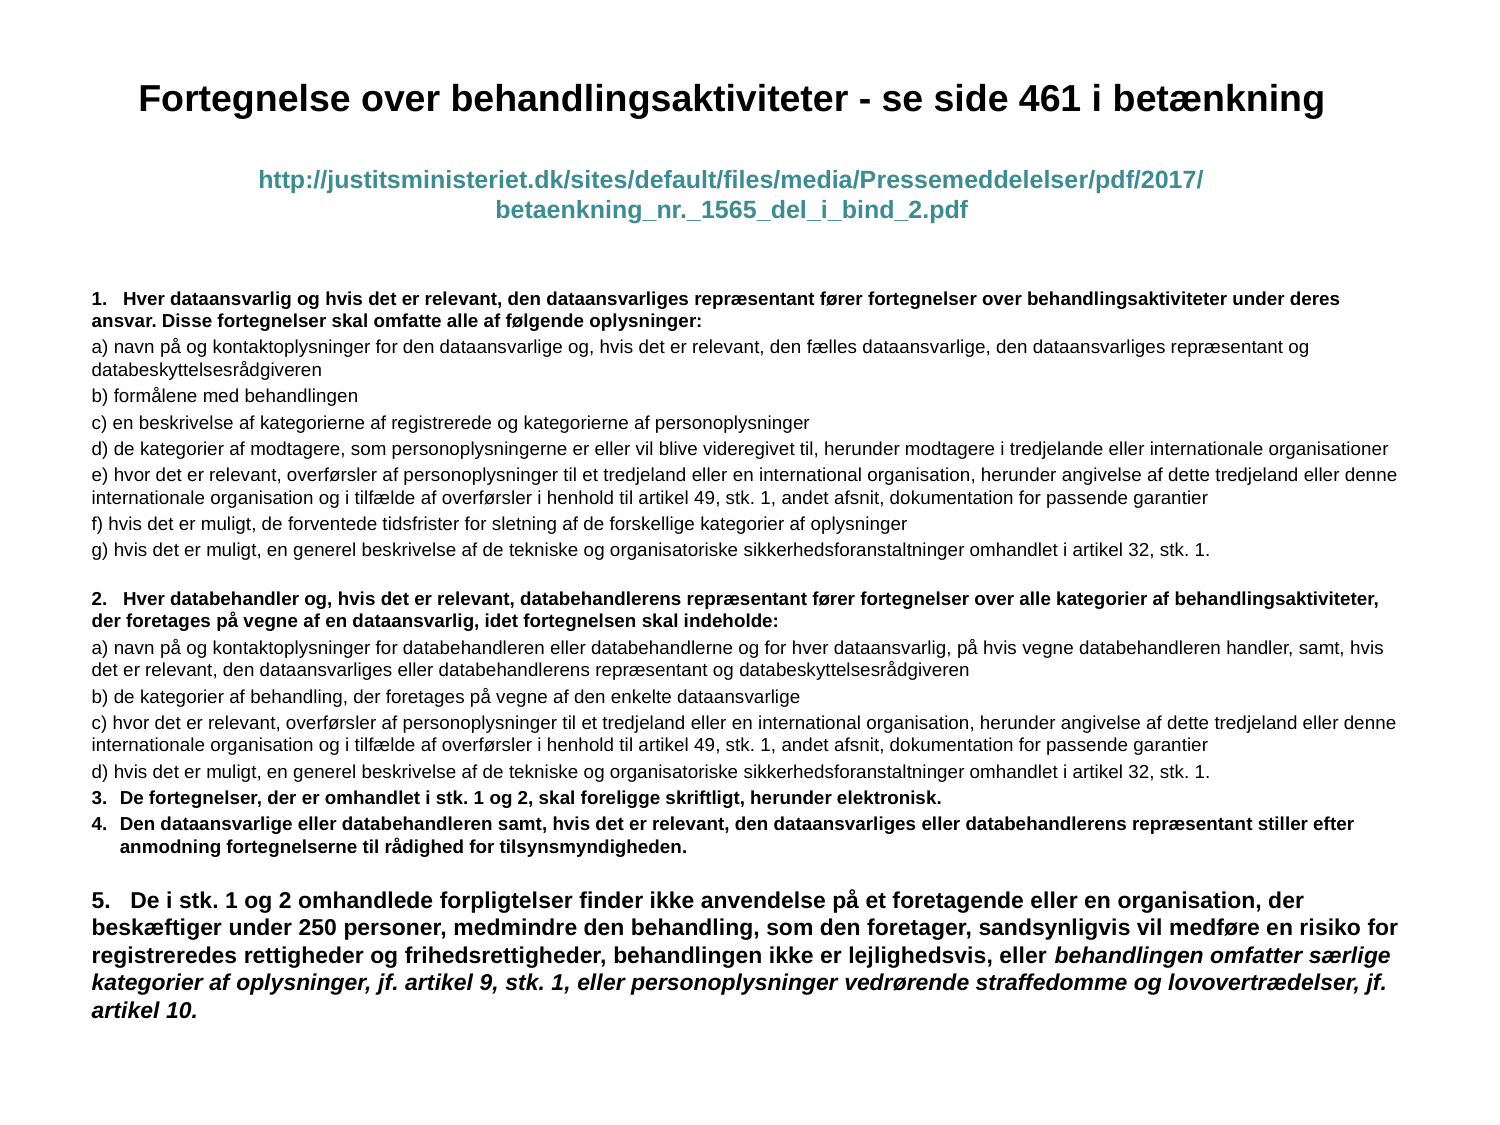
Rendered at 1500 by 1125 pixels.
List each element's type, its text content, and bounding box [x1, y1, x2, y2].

list 1. Hver dataansvarlig og hvis det er relevant, den dataansvarliges repræsentant fører fortegnelser over behandlingsaktiviteter under deres ansvar. Disse fortegnelser skal omfatte alle af følgende oplysninger: a) navn på og kontaktoplysninger for den dataansvarlige og, hvis det er relevant, den fælles dataansvarlige, den dataansvarliges repræsentant og databeskyttelsesrådgiveren b) formålene med behandlingen c) en beskrivelse af kategorierne af registrerede og kategorierne af personoplysninger d) de kategorier af modtagere, som personoplysningerne er eller vil blive videregivet til, herunder modtagere i tredjelande eller internationale organisationer e) hvor det er relevant, overførsler af personoplysninger til et tredjeland eller en international organisation, herunder angivelse af dette tredjeland eller denne internationale organisation og i tilfælde af overførsler i henhold til artikel 49, stk. 1, andet afsnit, dokumentation for passende garantier f) hvis det er muligt, de forventede tidsfrister for sletning af de forskellige kategorier af oplysninger g) hvis det er muligt, en generel beskrivelse af de tekniske og organisatoriske sikkerhedsforanstaltninger omhandlet i artikel 32, stk. 1. 2. Hver databehandler og, hvis det er relevant, databehandlerens repræsentant fører fortegnelser over alle kategorier af behandlingsaktiviteter, der foretages på vegne af en dataansvarlig, idet fortegnelsen skal indeholde: a) navn på og kontaktoplysninger for databehandleren eller databehandlerne og for hver dataansvarlig, på hvis vegne databehandleren handler, samt, hvis det er relevant, den dataansvarliges eller databehandlerens repræsentant og databeskyttelsesrådgiveren b) de kategorier af behandling, der foretages på vegne af den enkelte dataansvarlige c) hvor det er relevant, overførsler af personoplysninger til et tredjeland eller en international organisation, herunder angivelse af dette tredjeland eller denne internationale organisation og i tilfælde af overførsler i henhold til artikel 49, stk. 1, andet afsnit, dokumentation for passende garantier d) hvis det er muligt, en generel beskrivelse af de tekniske og organisatoriske sikkerhedsforanstaltninger omhandlet i artikel 32, stk. 1. De fortegnelser, der er omhandlet i stk. 1 og 2, skal foreligge skriftligt, herunder elektronisk. Den dataansvarlige eller databehandleren samt, hvis det er relevant, den dataansvarliges eller databehandlerens repræsentant stiller efter anmodning fortegnelserne til rådighed for tilsynsmyndigheden. 5. De i stk. 1 og 2 omhandlede forpligtelser finder ikke anvendelse på et foretagende eller en organisation, der beskæftiger under 250 personer, medmindre den behandling, som den foretager, sandsynligvis vil medføre en risiko for registreredes rettigheder og frihedsrettigheder, behandlingen ikke er lejlighedsvis, eller behandlingen omfatter særlige kategorier af oplysninger, jf. artikel 9, stk. 1, eller personoplysninger vedrørende straffedomme og lovovertrædelser, jf. artikel 10. [76, 278, 1424, 1041]
text_box Fortegnelse over behandlingsaktiviteter - se side 461 i betænkning http://justitsministeriet.dk/sites/default/files/media/Pressemeddelelser/pdf/2017/betaenkning_nr._1565_del_i_bind_2.pdf [100, 66, 1365, 231]
